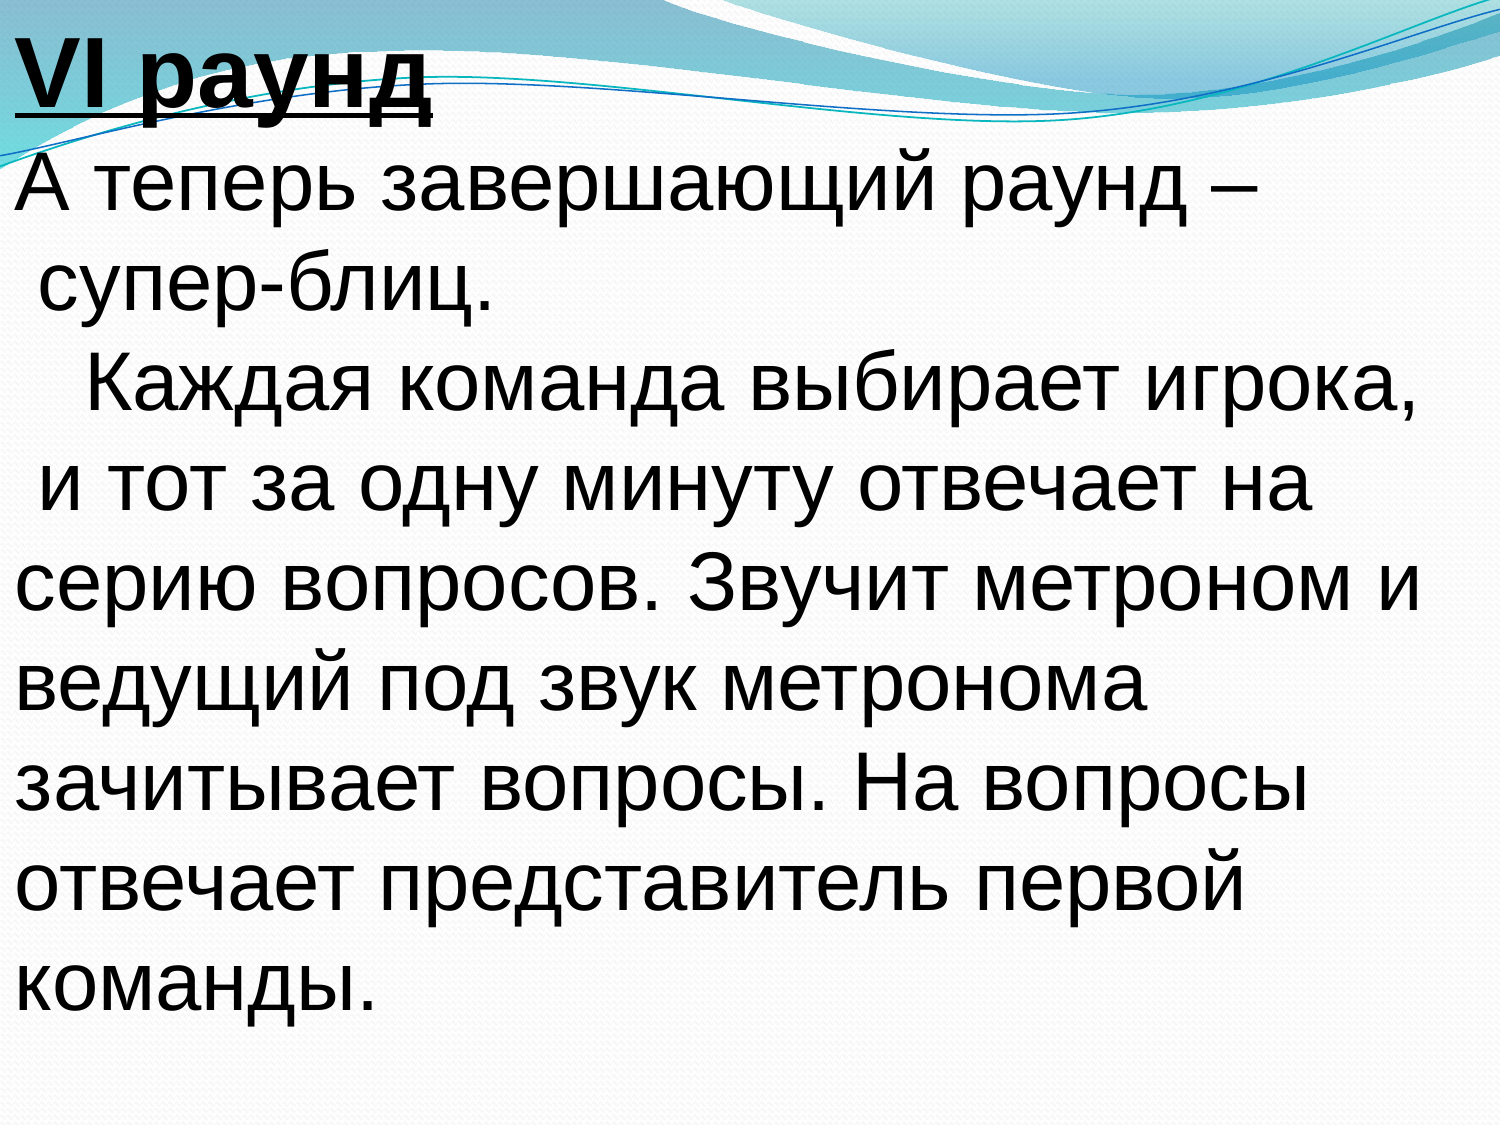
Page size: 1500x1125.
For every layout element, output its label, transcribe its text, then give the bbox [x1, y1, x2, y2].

text_box VI раунд А теперь завершающий раунд – супер-блиц. Каждая команда выбирает игрока, и тот за одну минуту отвечает на серию вопросов. Звучит метроном и ведущий под звук метронома зачитывает вопросы. На вопросы отвечает представитель первой команды. [0, 0, 1500, 1035]
